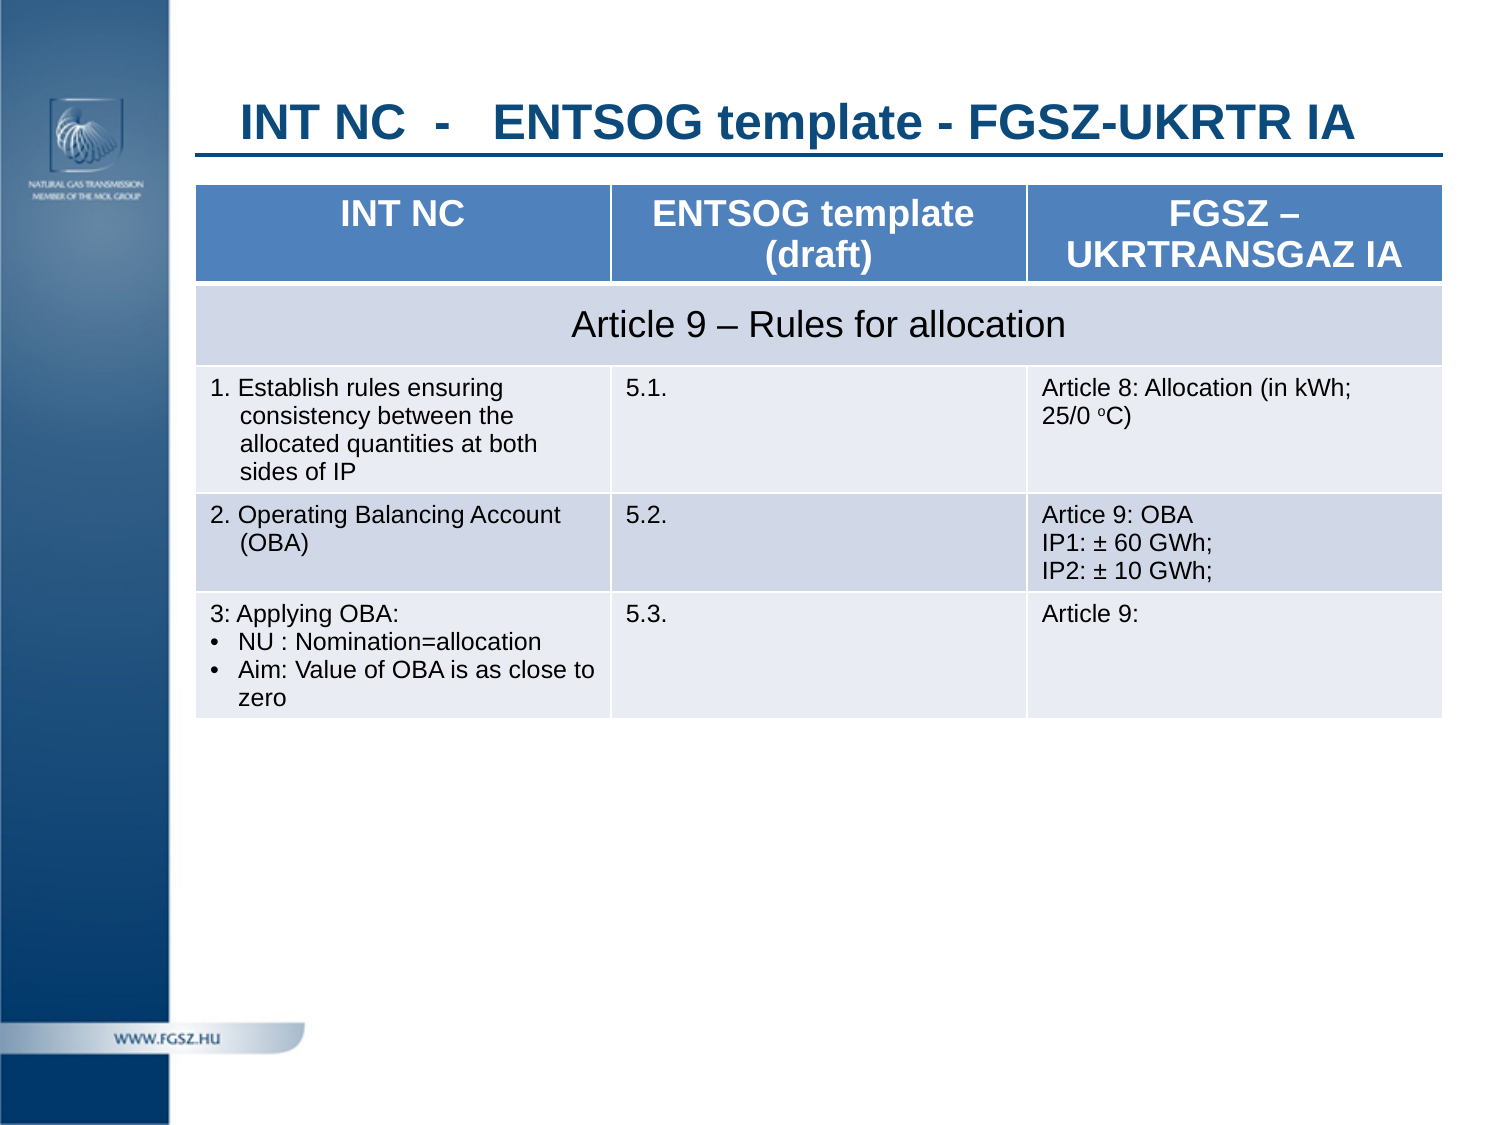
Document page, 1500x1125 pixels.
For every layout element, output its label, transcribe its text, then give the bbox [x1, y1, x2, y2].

table_header INT NC [196, 185, 610, 281]
table_cell 5.3. [612, 593, 1026, 718]
table_cell 3: Applying OBA: NU : Nomination=allocation Aim: Value of OBA is as close to zero [196, 593, 610, 718]
table_cell 1. Establish rules ensuring consistency between the allocated quantities at both sides of IP [196, 367, 610, 492]
table_cell Article 9: [1028, 593, 1442, 718]
table_cell 5.1. [612, 367, 1026, 492]
title INT NC - ENTSOG template - FGSZ-UKRTR IA [194, 54, 1459, 185]
picture [0, 0, 1500, 1125]
table_cell Artice 9: OBA IP1: ± 60 GWh; IP2: ± 10 GWh; [1028, 494, 1442, 591]
table_header FGSZ – UKRTRANSGAZ IA [1028, 185, 1442, 281]
table_cell 2. Operating Balancing Account (OBA) [196, 494, 610, 591]
table_cell Article 9 – Rules for allocation [196, 286, 1442, 365]
table_cell 5.2. [612, 494, 1026, 591]
table_header ENTSOG template (draft) [612, 185, 1026, 281]
table_cell Article 8: Allocation (in kWh; 25/0 oC) [1028, 367, 1442, 492]
